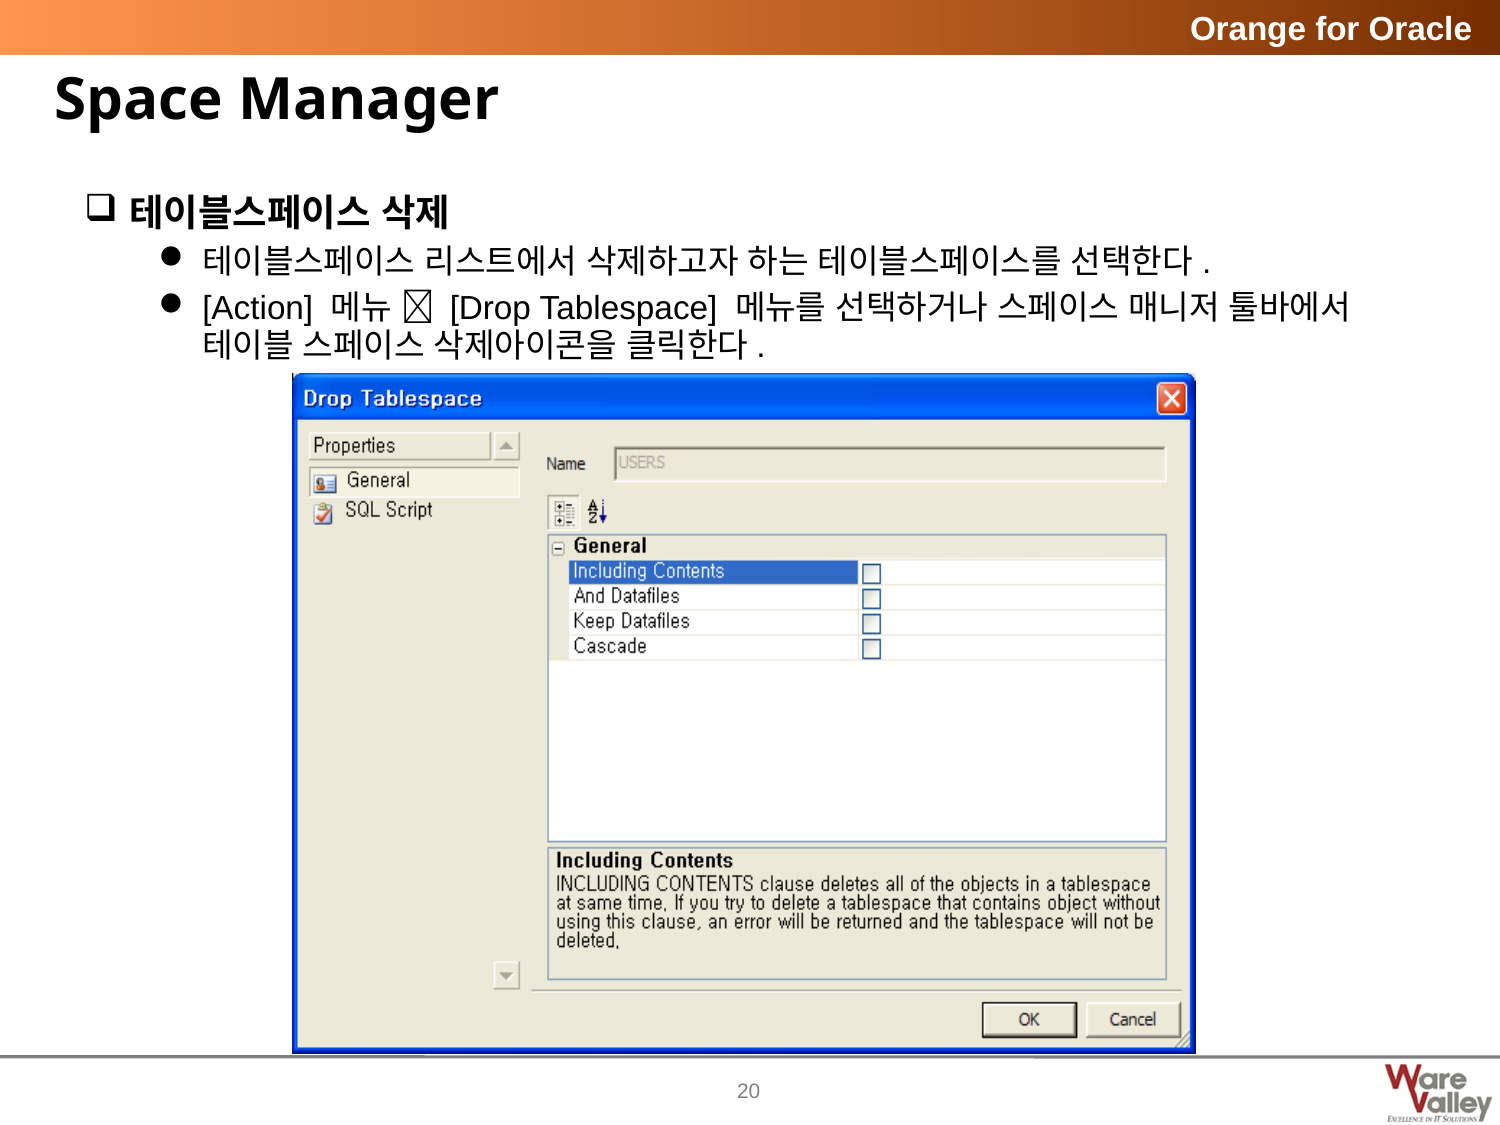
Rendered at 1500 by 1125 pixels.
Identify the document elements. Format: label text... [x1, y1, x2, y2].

title Space Manager [39, 54, 1461, 150]
picture [291, 373, 1196, 1054]
list 테이블스페이스 삭제 테이블스페이스 리스트에서 삭제하고자 하는 테이블스페이스를 선택한다. [Action] 메뉴  [Drop Tablespace] 메뉴를 선택하거나 스페이스 매니저 툴바에서 테이블 스페이스 삭제아이콘을 클릭한다. [69, 184, 1459, 1012]
picture [1376, 1060, 1500, 1125]
